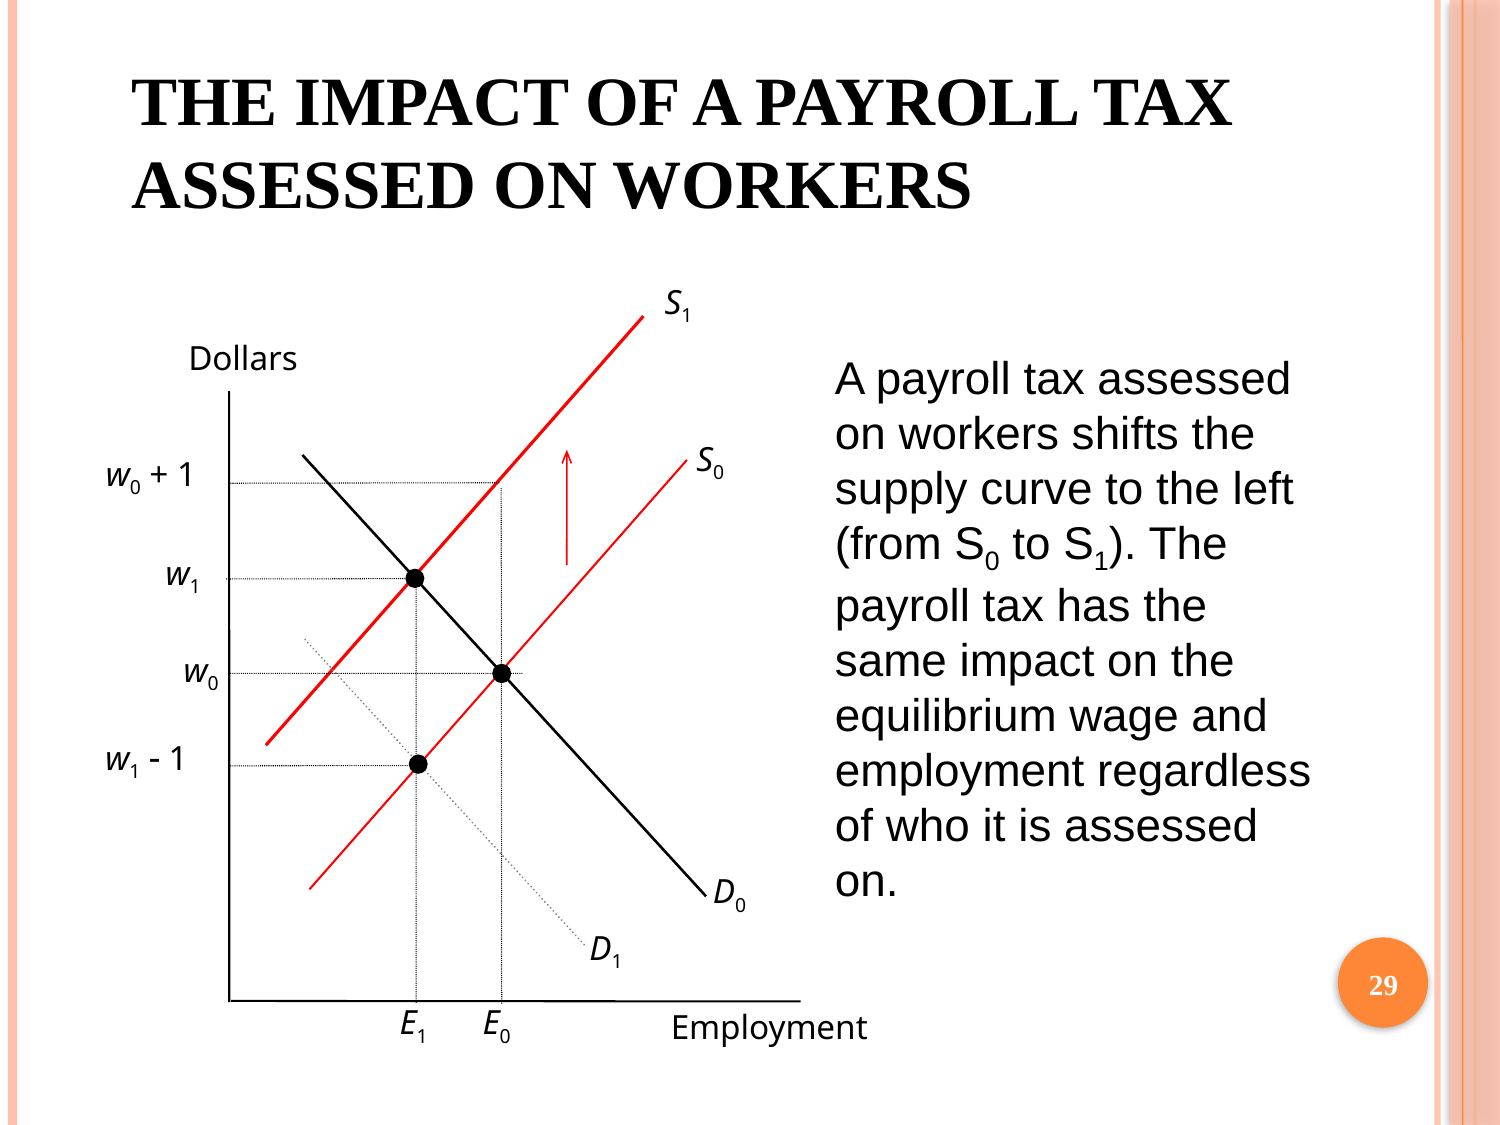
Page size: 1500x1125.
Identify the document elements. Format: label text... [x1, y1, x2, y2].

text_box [104, 280, 905, 1061]
title The Impact of a Payroll Tax Assessed on Workers [117, 46, 1327, 232]
slide_number 29 [1333, 940, 1434, 1026]
text_box A payroll tax assessed on workers shifts the supply curve to the left (from S0 to S1). The payroll tax has the same impact on the equilibrium wage and employment regardless of who it is assessed on. [911, 340, 1346, 913]
